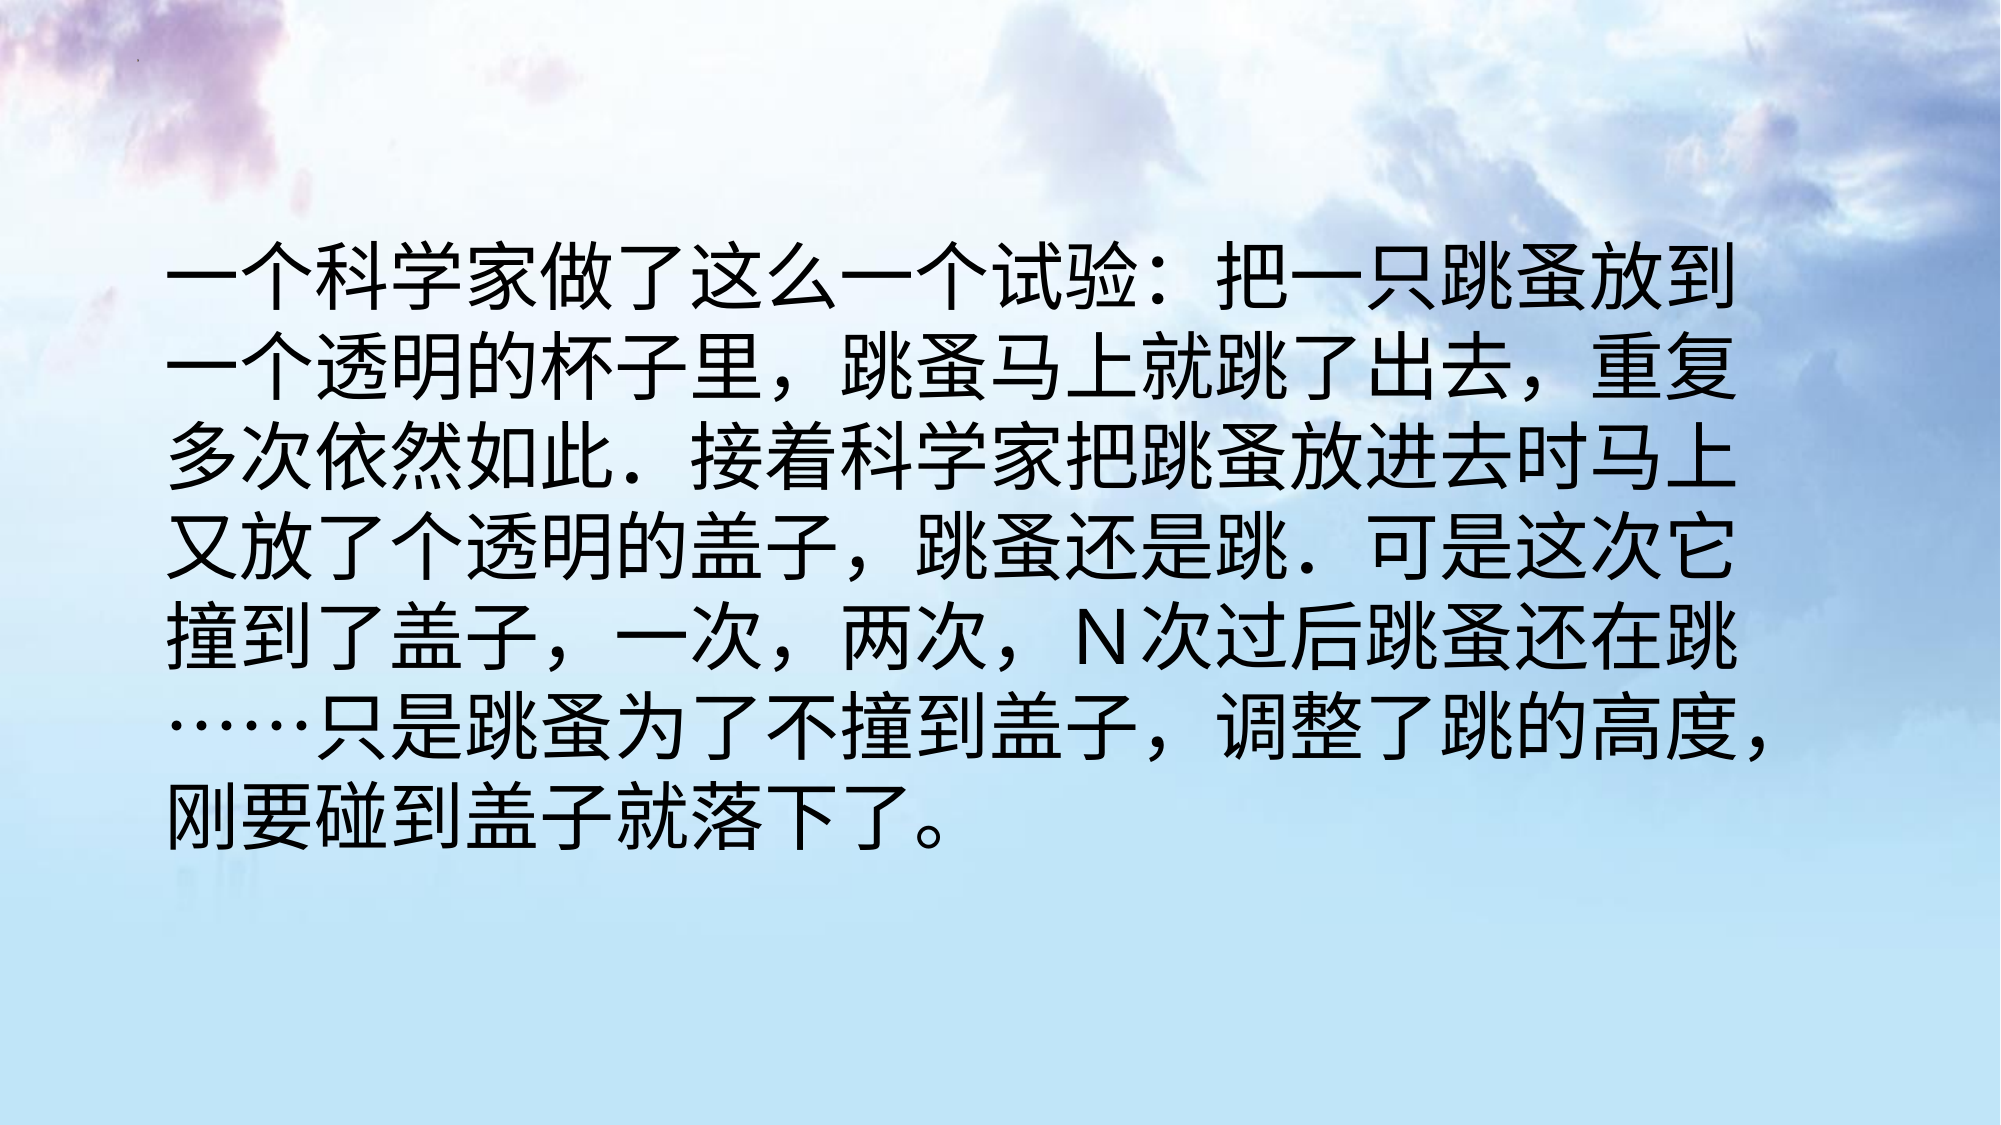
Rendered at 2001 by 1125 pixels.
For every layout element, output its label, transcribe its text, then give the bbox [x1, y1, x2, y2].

text_box 一个科学家做了这么一个试验：把一只跳蚤放到一个透明的杯子里，跳蚤马上就跳了出去，重复多次依然如此．接着科学家把跳蚤放进去时马上又放了个透明的盖子，跳蚤还是跳．可是这次它撞到了盖子，一次，两次，Ｎ次过后跳蚤还在跳……只是跳蚤为了不撞到盖子，调整了跳的高度，刚要碰到盖子就落下了。 [150, 221, 1817, 867]
picture [0, 0, 2001, 1125]
